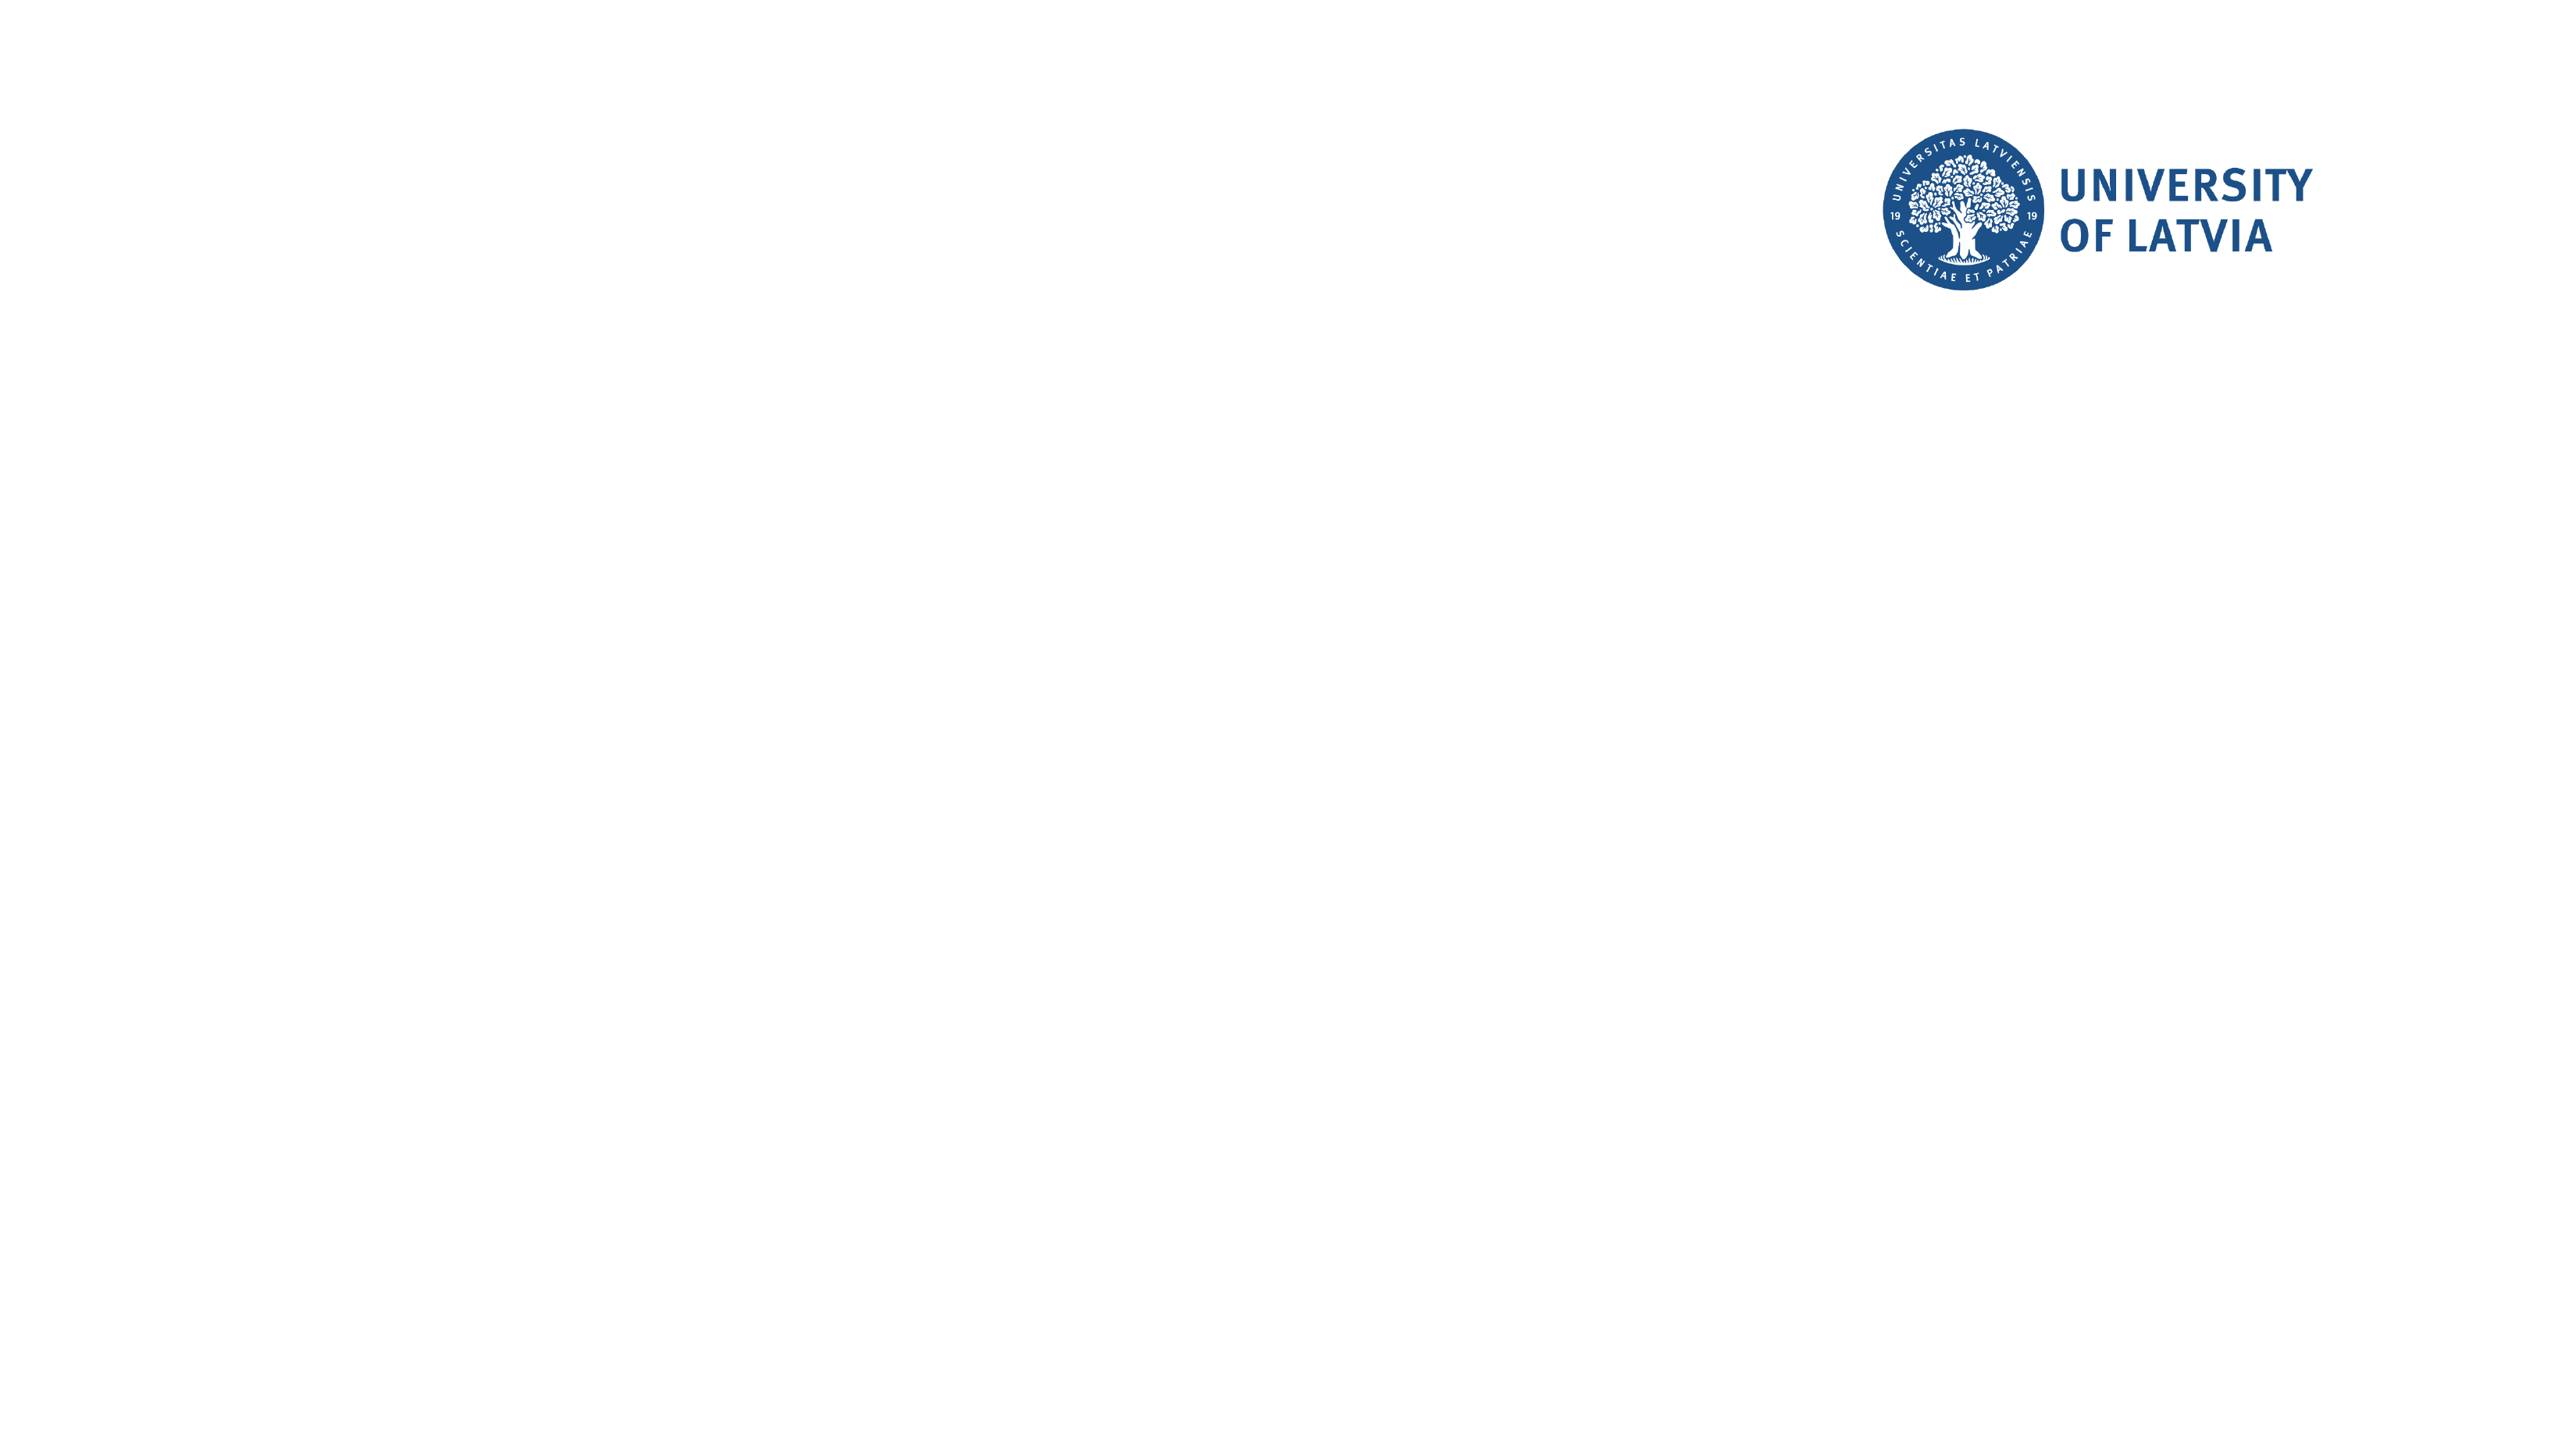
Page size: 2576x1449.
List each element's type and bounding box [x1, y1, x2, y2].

picture [1883, 129, 2313, 290]
